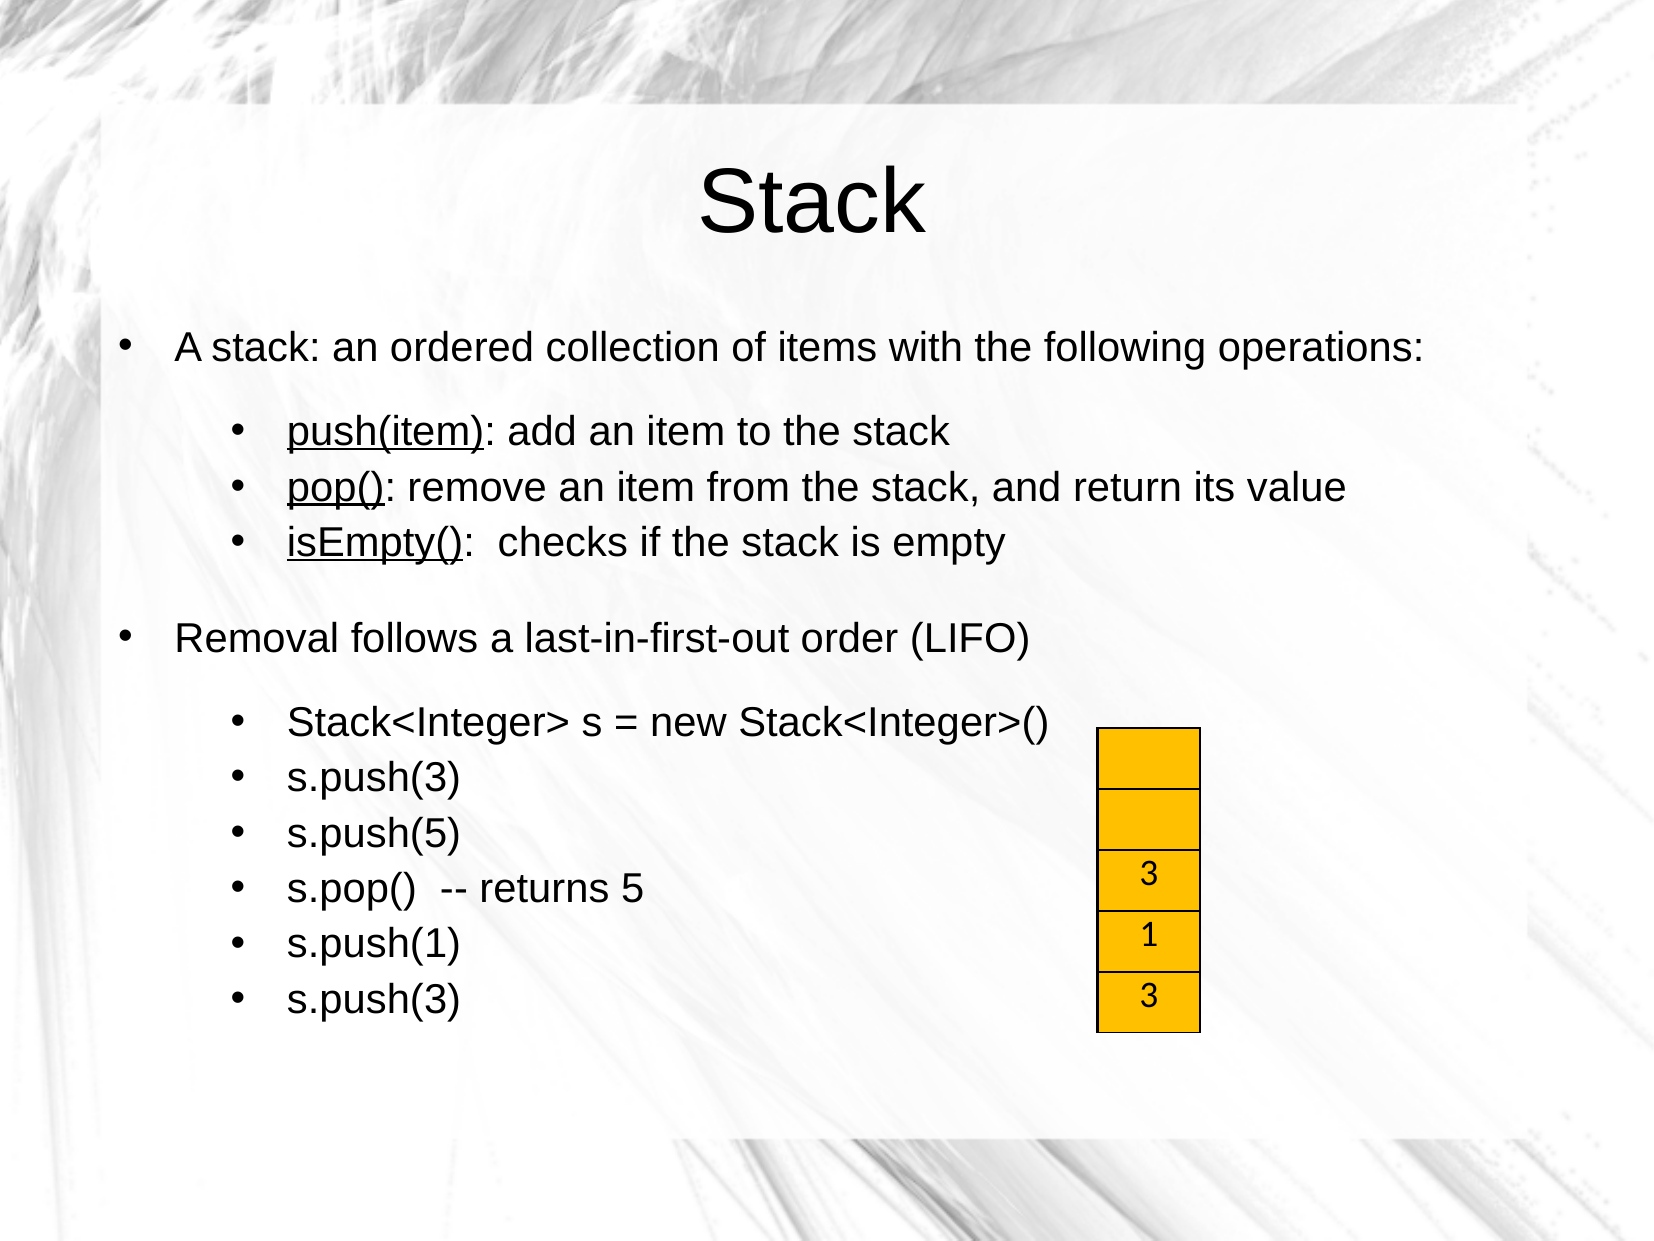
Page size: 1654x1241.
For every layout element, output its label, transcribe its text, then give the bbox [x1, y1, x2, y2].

table_cell 3 [1099, 851, 1199, 910]
table_cell 1 [1099, 912, 1199, 971]
table_cell 3 [1099, 973, 1199, 1032]
table_cell [1099, 790, 1199, 849]
list A stack: an ordered collection of items with the following operations: push(item): add an item to the stack pop(): remove an item from the stack, and return its value isEmpty(): checks if the stack is empty Removal follows a last-in-first-out order (LIFO) Stack<Integer> s = new Stack<Integer>() s.push(3) s.push(5) s.pop() -- returns 5 s.push(1) s.push(3) [118, 319, 1571, 1102]
title Stack [118, 112, 1506, 281]
picture [0, 0, 1654, 1241]
table_header [1099, 729, 1199, 788]
